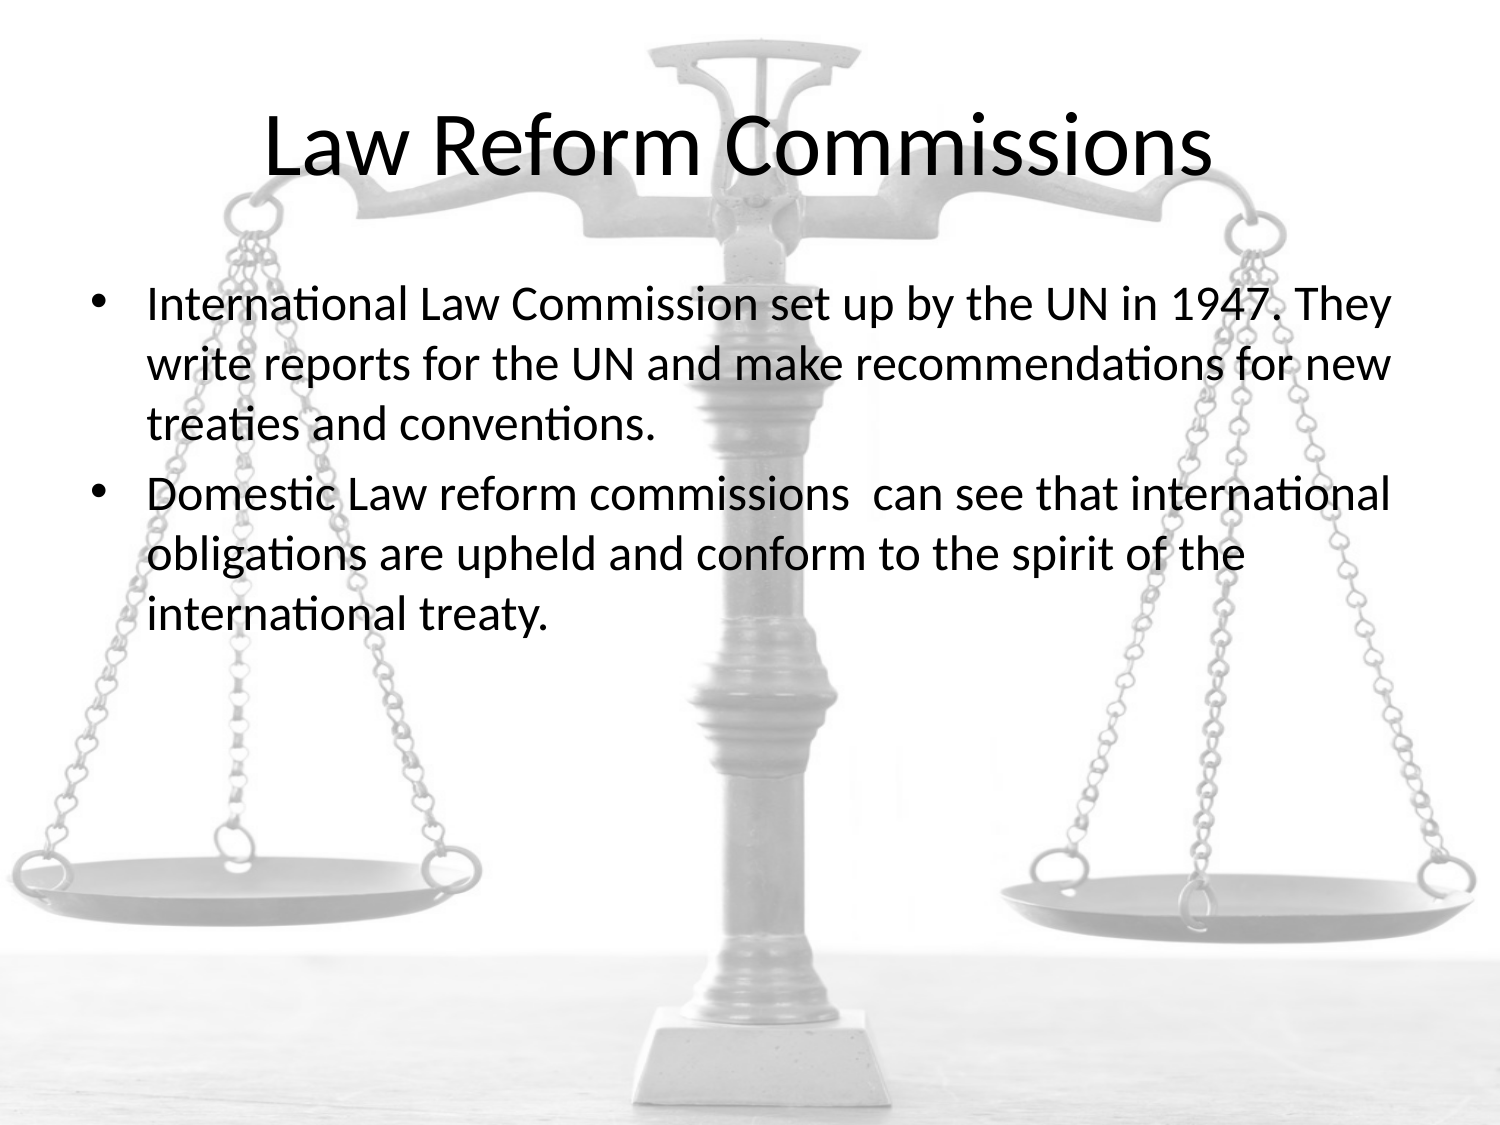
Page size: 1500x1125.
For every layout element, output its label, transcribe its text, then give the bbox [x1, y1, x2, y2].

list International Law Commission set up by the UN in 1947. They write reports for the UN and make recommendations for new treaties and conventions. Domestic Law reform commissions can see that international obligations are upheld and conform to the spirit of the international treaty. [75, 262, 1425, 1005]
title Law Reform Commissions [75, 45, 1425, 233]
